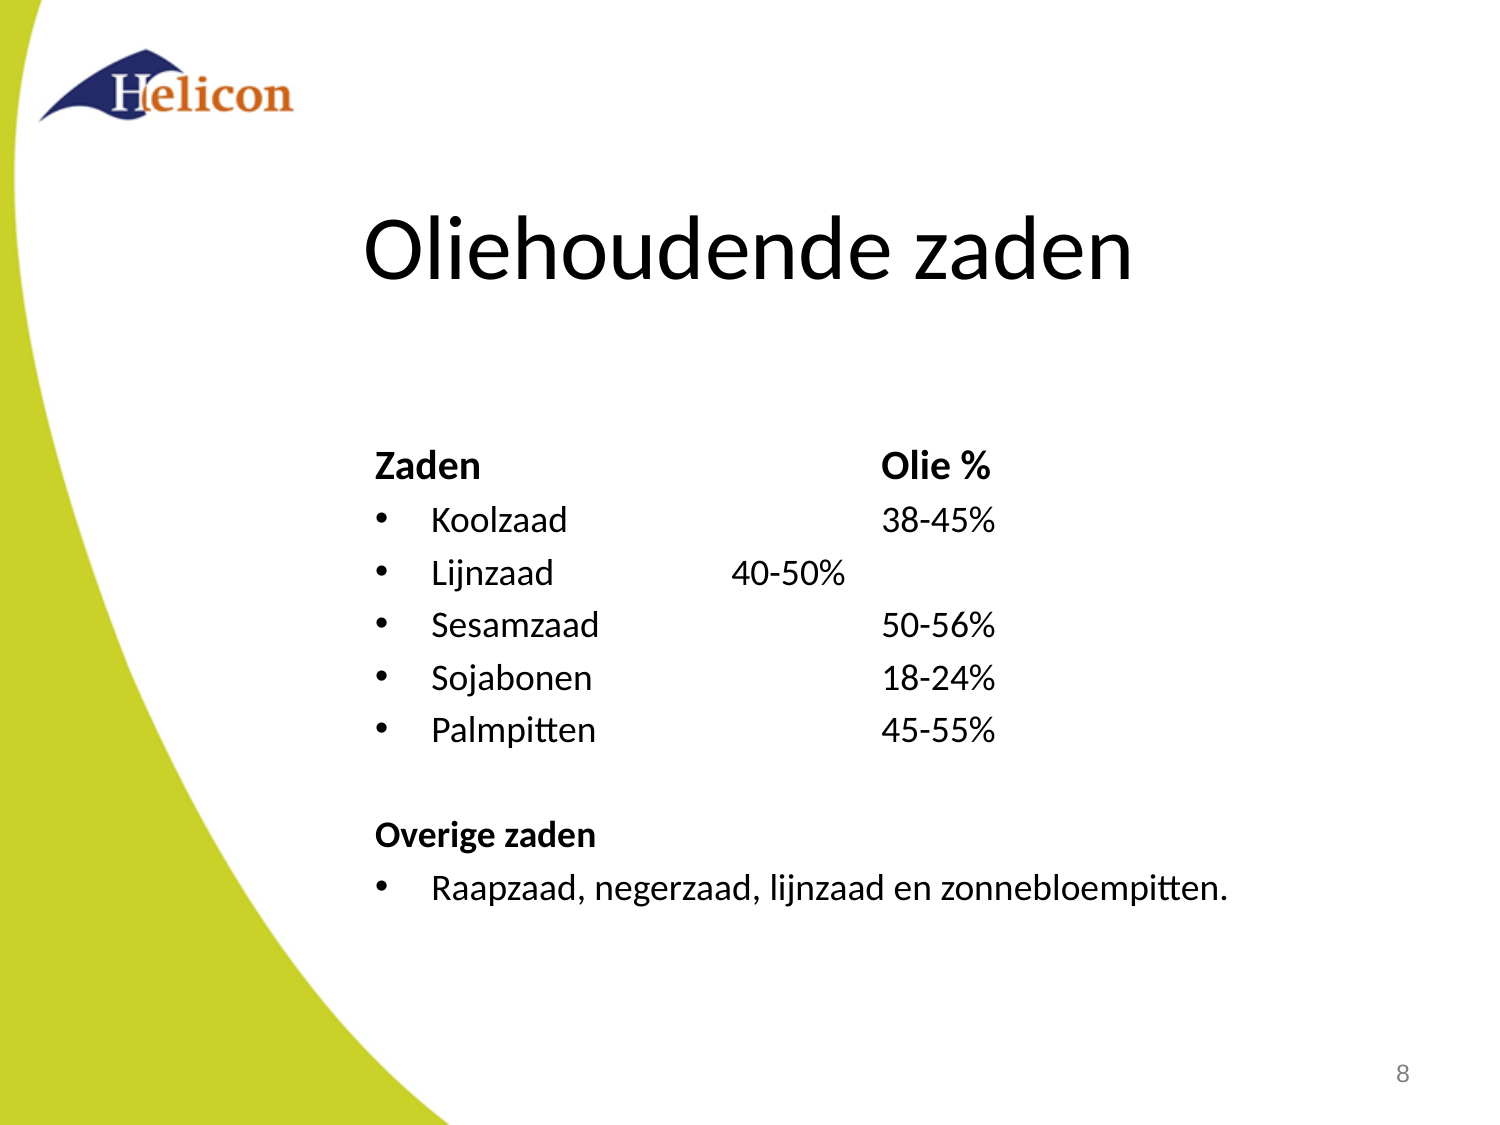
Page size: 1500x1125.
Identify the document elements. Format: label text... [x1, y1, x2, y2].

slide_number 8 [1323, 1042, 1425, 1103]
picture [0, 0, 1500, 1125]
list Zaden Olie % Koolzaad 38-45% Lijnzaad 40-50% Sesamzaad 50-56% Sojabonen 18-24% Palmpitten 45-55% Overige zaden Raapzaad, negerzaad, lijnzaad en zonnebloempitten. [360, 376, 1323, 1122]
title Oliehoudende zaden [112, 149, 1388, 337]
